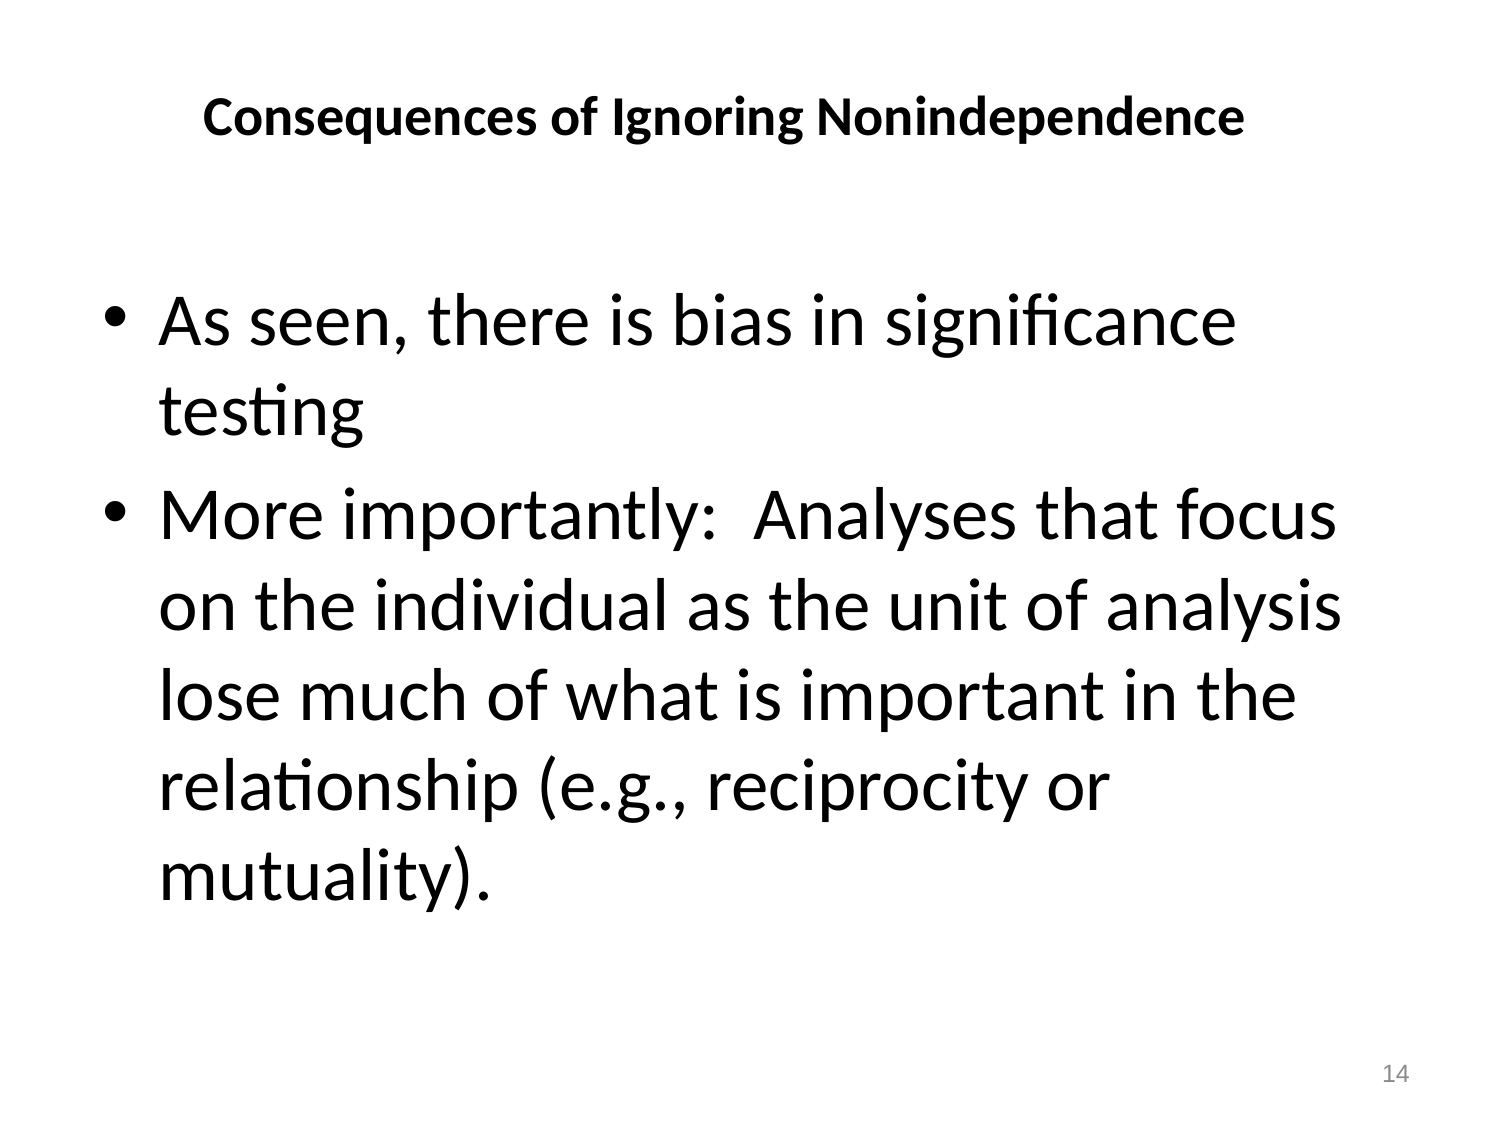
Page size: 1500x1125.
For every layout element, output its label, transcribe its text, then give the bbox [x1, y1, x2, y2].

title Consequences of Ignoring Nonindependence [87, 50, 1363, 175]
list As seen, there is bias in significance testing More importantly: Analyses that focus on the individual as the unit of analysis lose much of what is important in the relationship (e.g., reciprocity or mutuality). [87, 262, 1363, 938]
slide_number 14 [1074, 1042, 1425, 1103]
